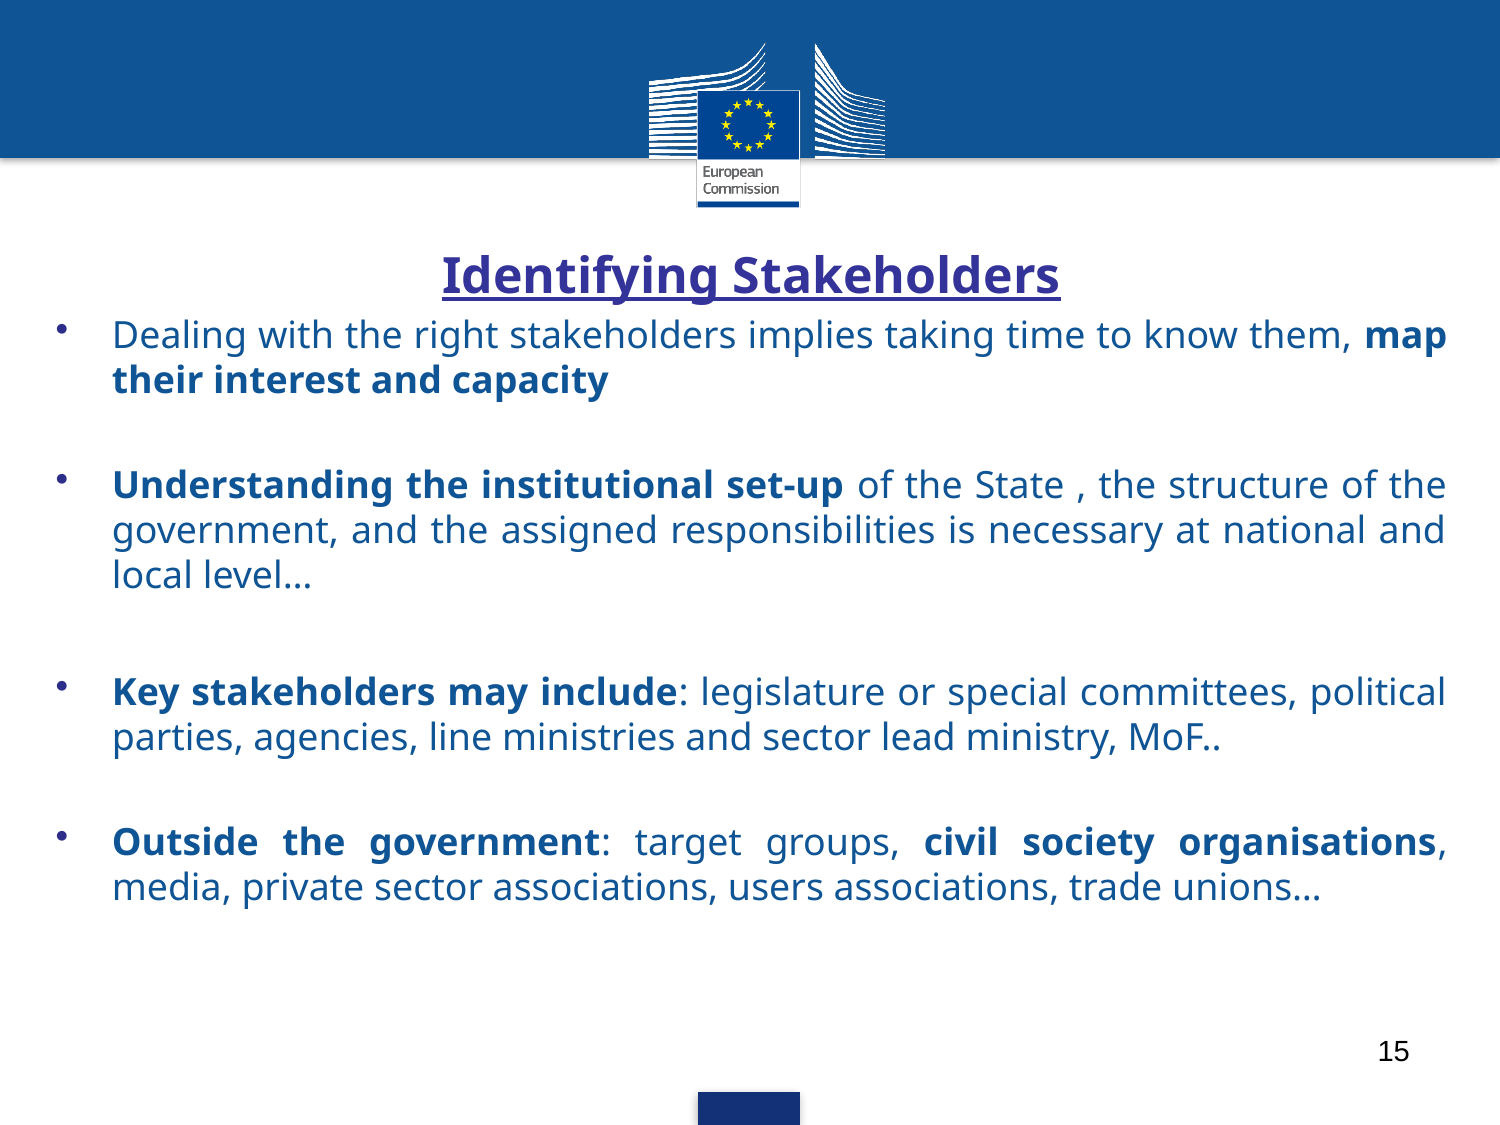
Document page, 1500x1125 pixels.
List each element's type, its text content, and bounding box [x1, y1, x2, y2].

list Identifying Stakeholders Dealing with the right stakeholders implies taking time to know them, map their interest and capacity Understanding the institutional set-up of the State , the structure of the government, and the assigned responsibilities is necessary at national and local level… Key stakeholders may include: legislature or special committees, political parties, agencies, line ministries and sector lead ministry, MoF.. Outside the government: target groups, civil society organisations, media, private sector associations, users associations, trade unions… [40, 166, 1463, 1048]
picture [649, 42, 885, 166]
slide_number 15 [1074, 1024, 1426, 1103]
